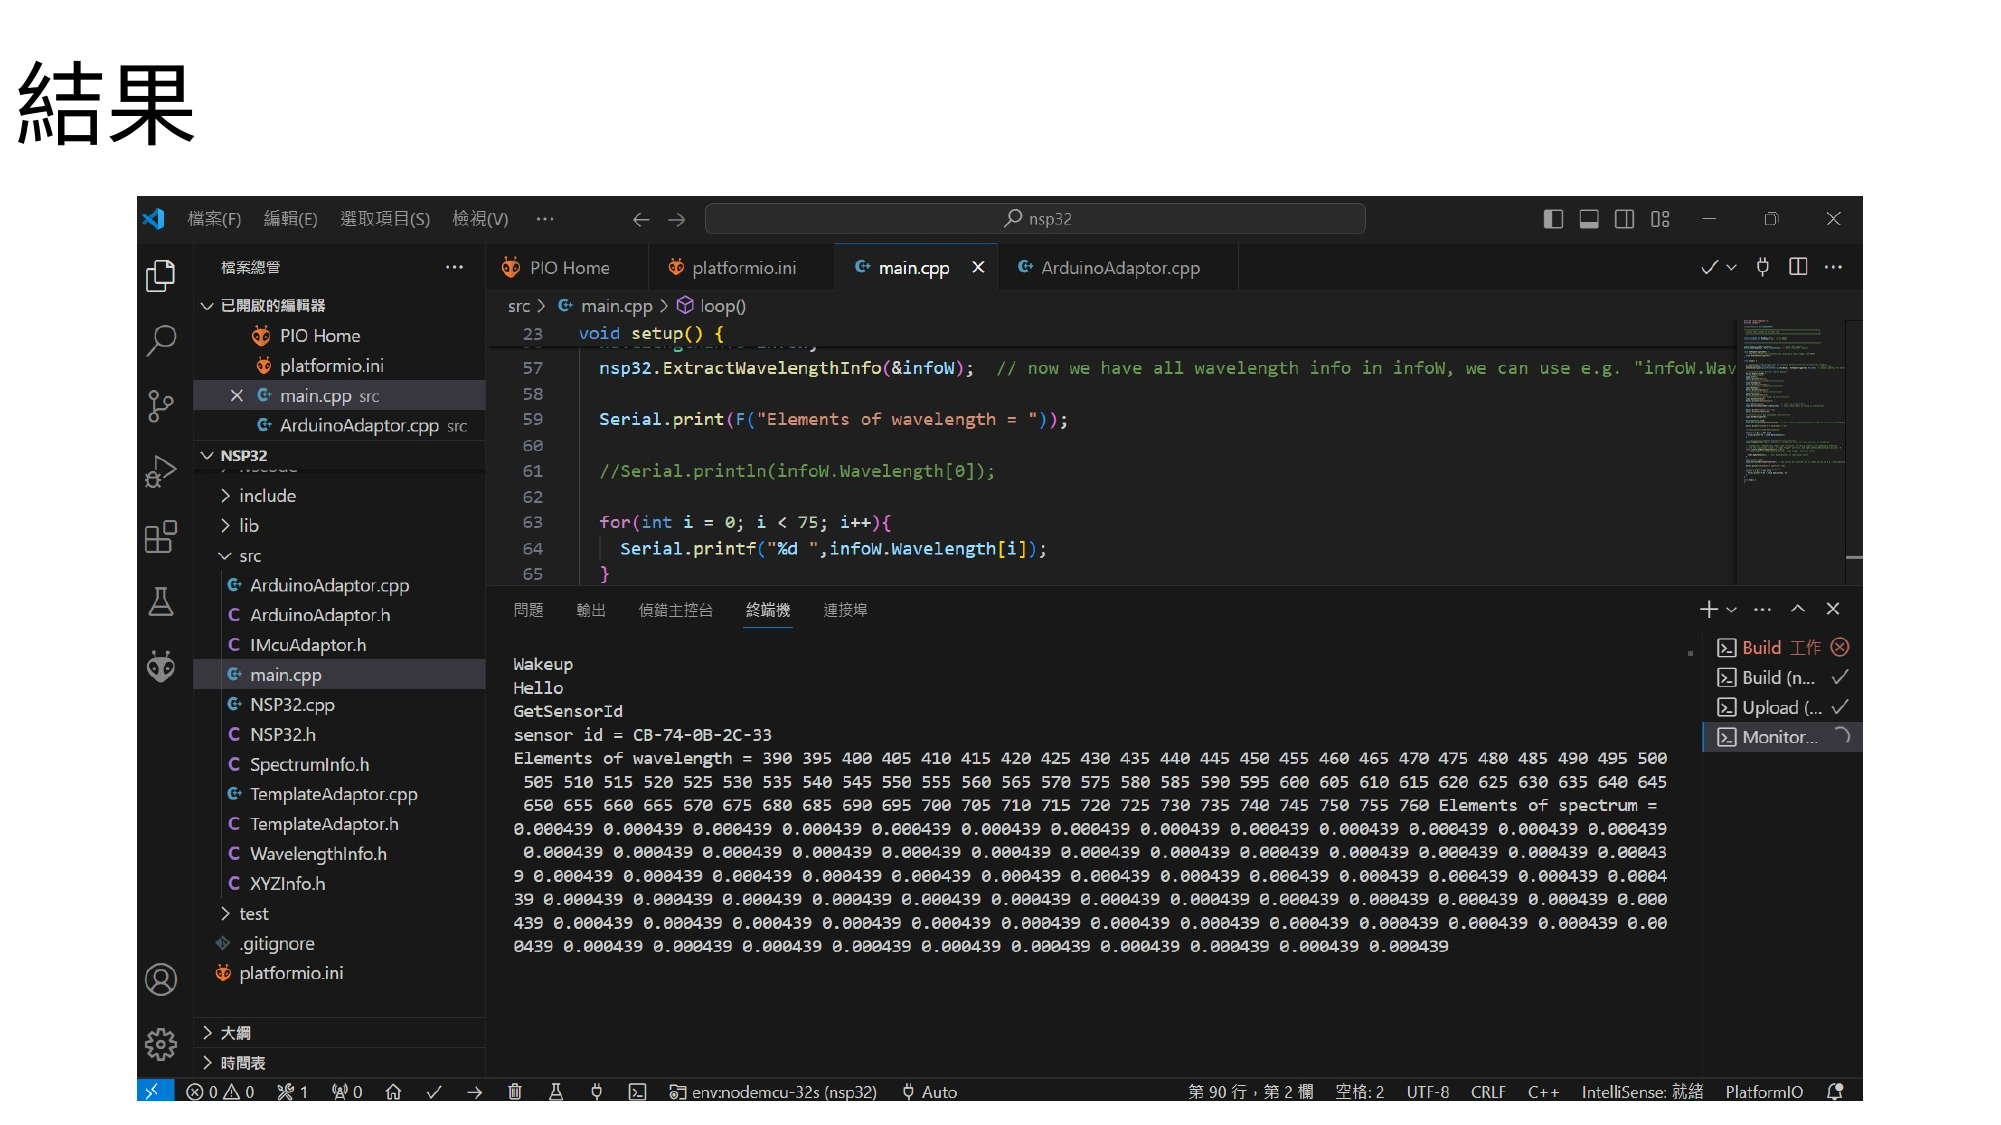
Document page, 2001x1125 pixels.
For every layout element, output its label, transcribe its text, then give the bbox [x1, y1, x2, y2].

title 結果 [0, 0, 1725, 218]
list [137, 196, 1863, 1101]
